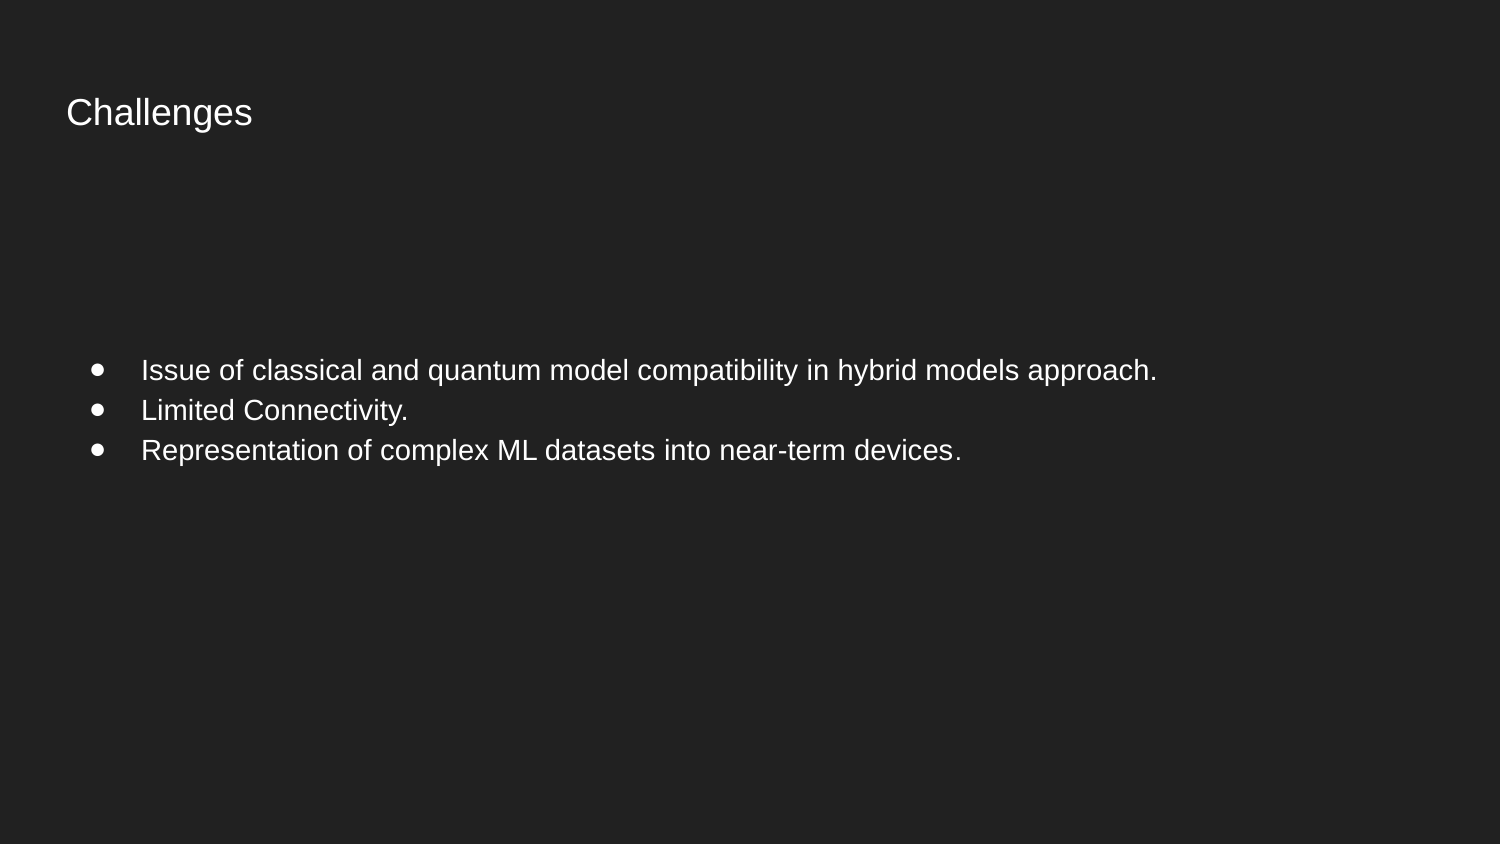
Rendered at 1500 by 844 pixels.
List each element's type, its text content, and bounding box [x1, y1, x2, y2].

title Challenges [51, 72, 1449, 167]
list Issue of classical and quantum model compatibility in hybrid models approach. Limited Connectivity. Representation of complex ML datasets into near-term devices. [51, 189, 1449, 750]
